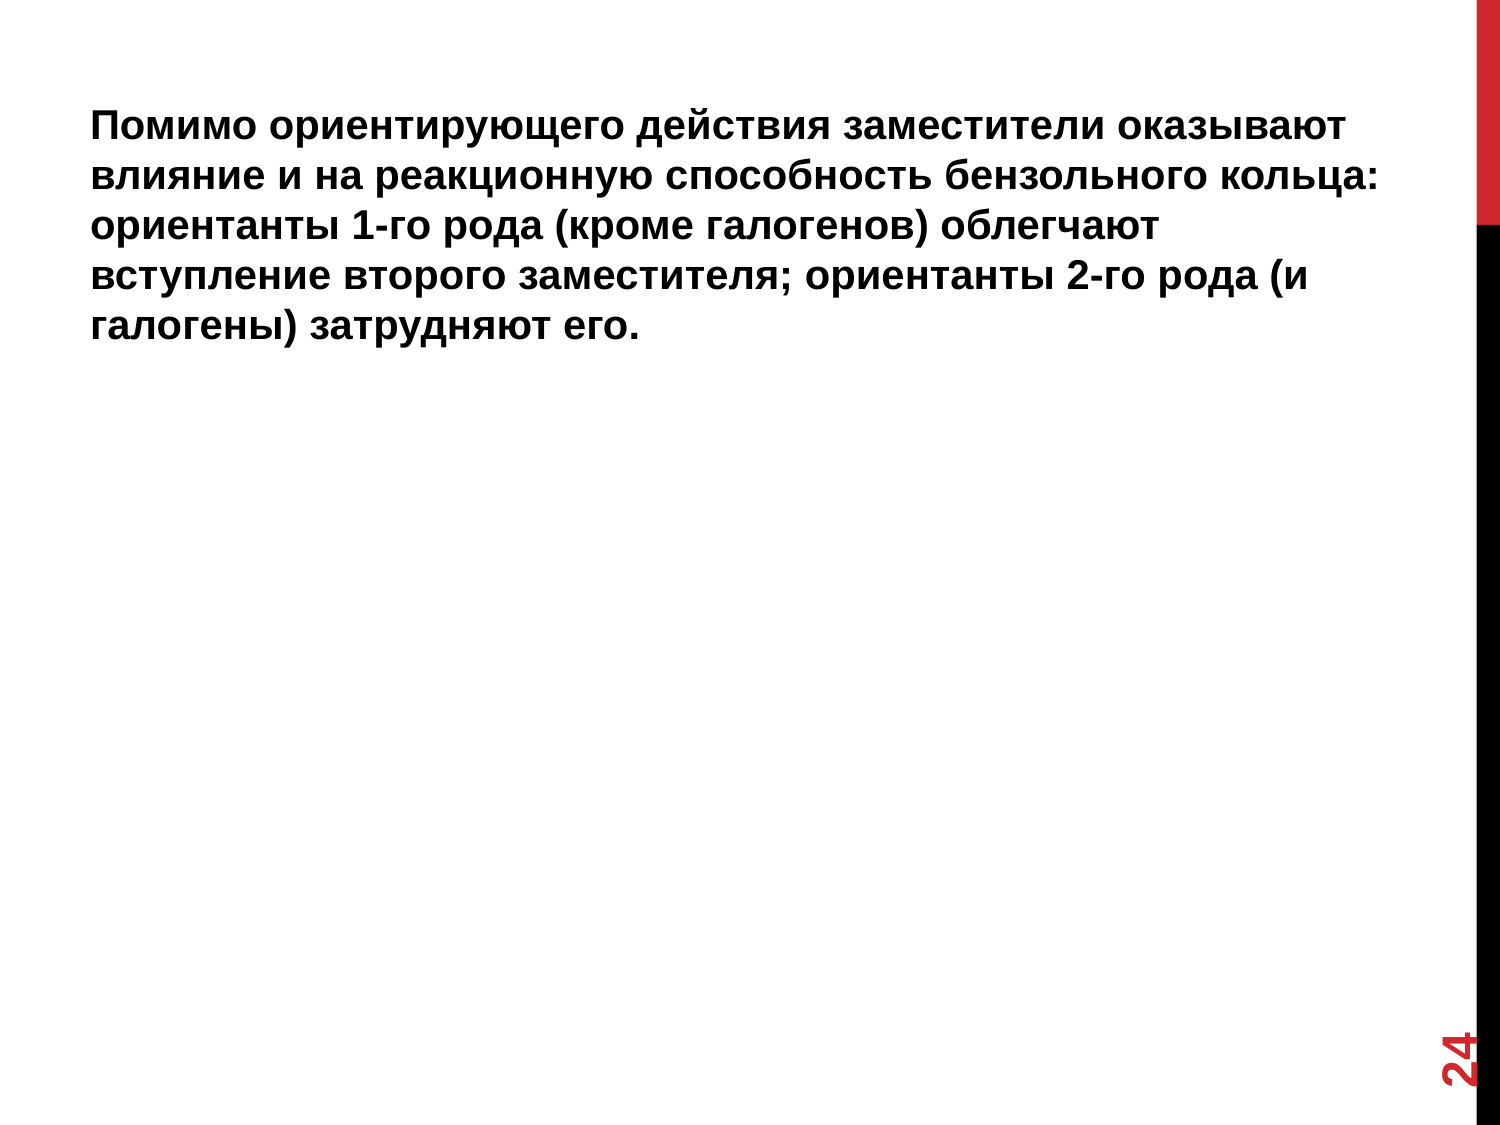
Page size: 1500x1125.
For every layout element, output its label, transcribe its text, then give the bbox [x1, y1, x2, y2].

list Помимо ориентирующего действия заместители оказывают влияние и на реакционную способность бензольного кольца: ориентанты 1-го рода (кроме галогенов) облегчают вступление второго заместителя; ориентанты 2-го рода (и галогены) затрудняют его. [74, 89, 1426, 1006]
slide_number 24 [1427, 887, 1488, 1104]
